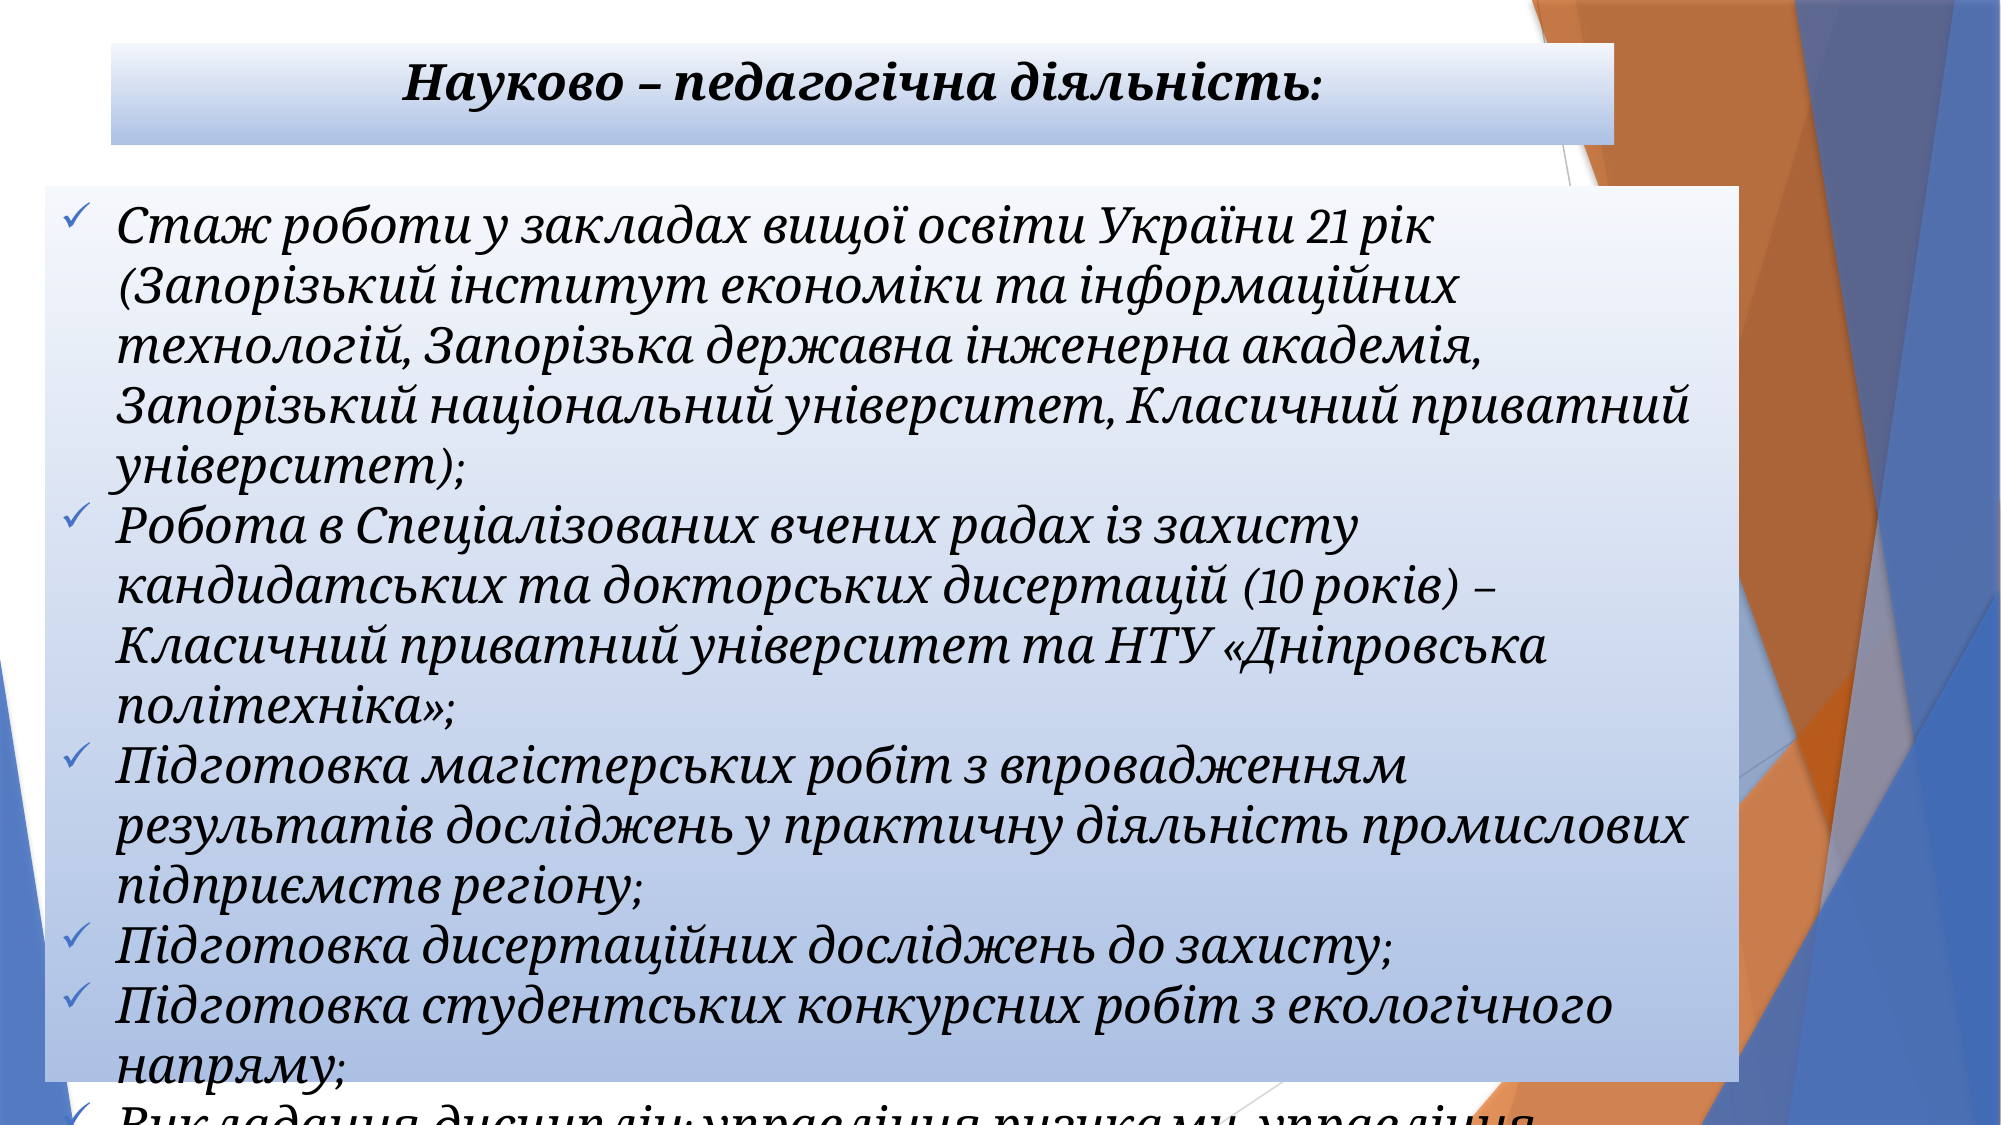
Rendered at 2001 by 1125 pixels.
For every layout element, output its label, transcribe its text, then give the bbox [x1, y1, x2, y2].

title Науково – педагогічна діяльність: [111, 43, 1615, 145]
list Стаж роботи у закладах вищої освіти України 21 рік (Запорізький інститут економіки та інформаційних технологій, Запорізька державна інженерна академія, Запорізький національний університет, Класичний приватний університет); Робота в Спеціалізованих вчених радах із захисту кандидатських та докторських дисертацій (10 років) – Класичний приватний університет та НТУ «Дніпровська політехніка»; Підготовка магістерських робіт з впровадженням результатів досліджень у практичну діяльність промислових підприємств регіону; Підготовка дисертаційних досліджень до захисту; Підготовка студентських конкурсних робіт з екологічного напряму; Викладання дисциплін: управління ризиками, управління проєктами, фінансовий менеджмент, фінансовий контролінг, управління фінансовою безпекою держави та підприємницьких структур та ін. [45, 186, 1739, 1082]
